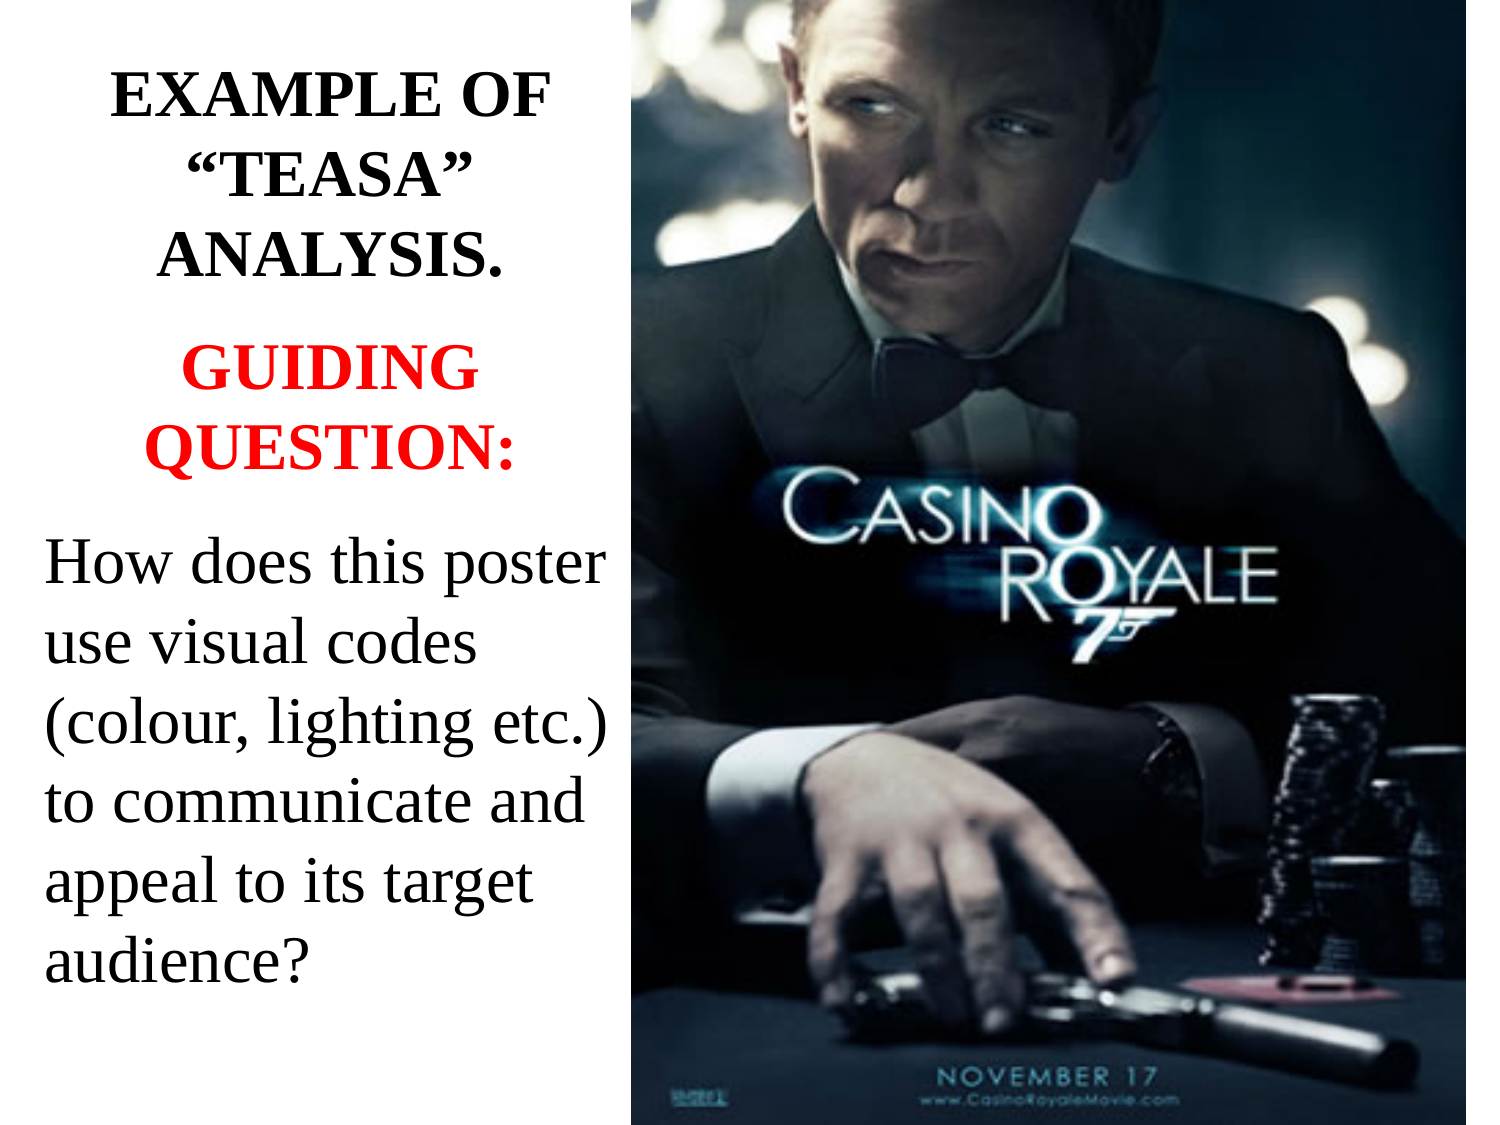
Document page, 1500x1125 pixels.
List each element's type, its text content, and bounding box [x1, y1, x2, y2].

text_box EXAMPLE OF “TEASA” ANALYSIS. GUIDING QUESTION: How does this poster use visual codes (colour, lighting etc.) to communicate and appeal to its target audience? [29, 42, 626, 1004]
picture [631, 0, 1466, 1125]
